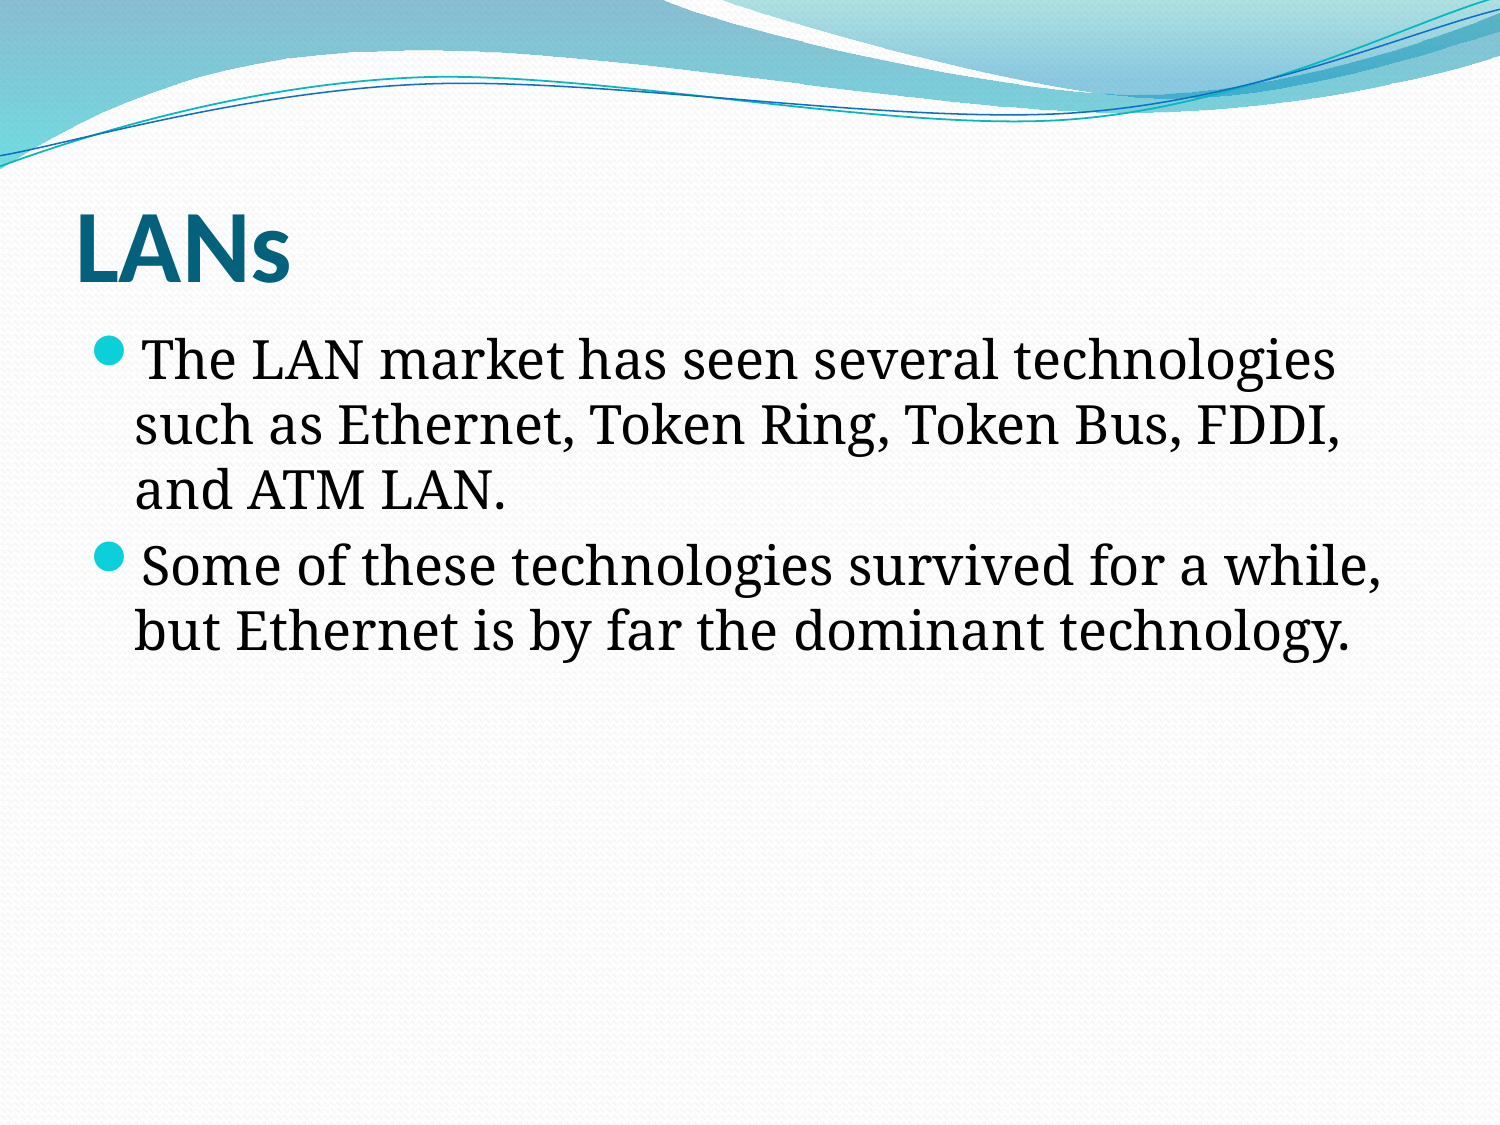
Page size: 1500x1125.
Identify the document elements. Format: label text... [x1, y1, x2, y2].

list The LAN market has seen several technologies such as Ethernet, Token Ring, Token Bus, FDDI, and ATM LAN. Some of these technologies survived for a while, but Ethernet is by far the dominant technology. [75, 317, 1425, 1038]
title LANs [75, 115, 1425, 303]
